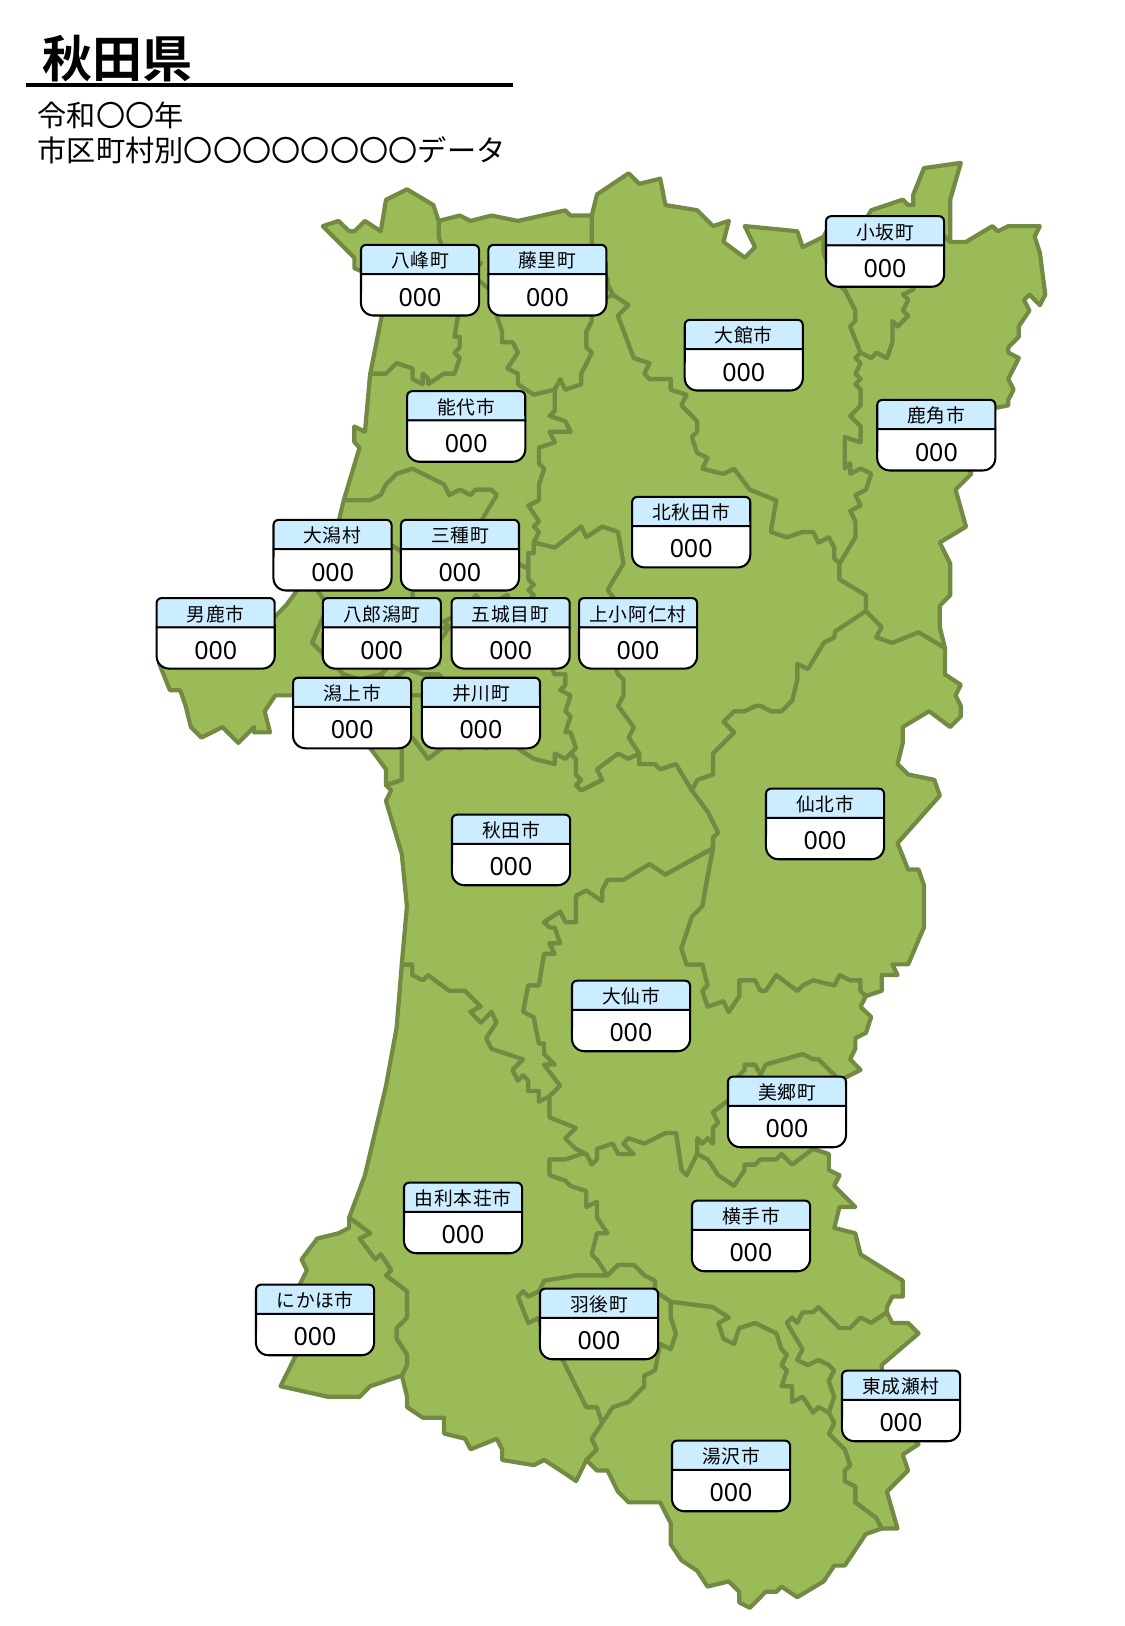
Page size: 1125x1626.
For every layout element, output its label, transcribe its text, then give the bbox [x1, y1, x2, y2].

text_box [421, 677, 541, 749]
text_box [671, 1440, 791, 1512]
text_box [255, 1284, 375, 1356]
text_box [691, 1200, 811, 1272]
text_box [292, 677, 412, 749]
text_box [578, 597, 698, 669]
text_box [406, 390, 526, 463]
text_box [403, 1182, 523, 1254]
text_box 令和〇〇年 市区町村別〇〇〇〇〇〇〇〇データ [23, 89, 521, 175]
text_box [273, 519, 392, 591]
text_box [727, 1076, 847, 1148]
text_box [631, 496, 751, 568]
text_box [451, 814, 571, 886]
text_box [684, 319, 804, 391]
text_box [400, 519, 520, 591]
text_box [571, 980, 691, 1052]
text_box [156, 597, 275, 669]
text_box 秋田県 [27, 20, 208, 83]
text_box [825, 215, 945, 288]
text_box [451, 597, 570, 669]
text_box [360, 244, 480, 316]
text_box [322, 597, 442, 669]
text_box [539, 1288, 659, 1360]
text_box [159, 162, 1046, 1609]
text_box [488, 244, 607, 316]
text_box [841, 1370, 961, 1442]
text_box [876, 399, 996, 471]
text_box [765, 788, 885, 860]
